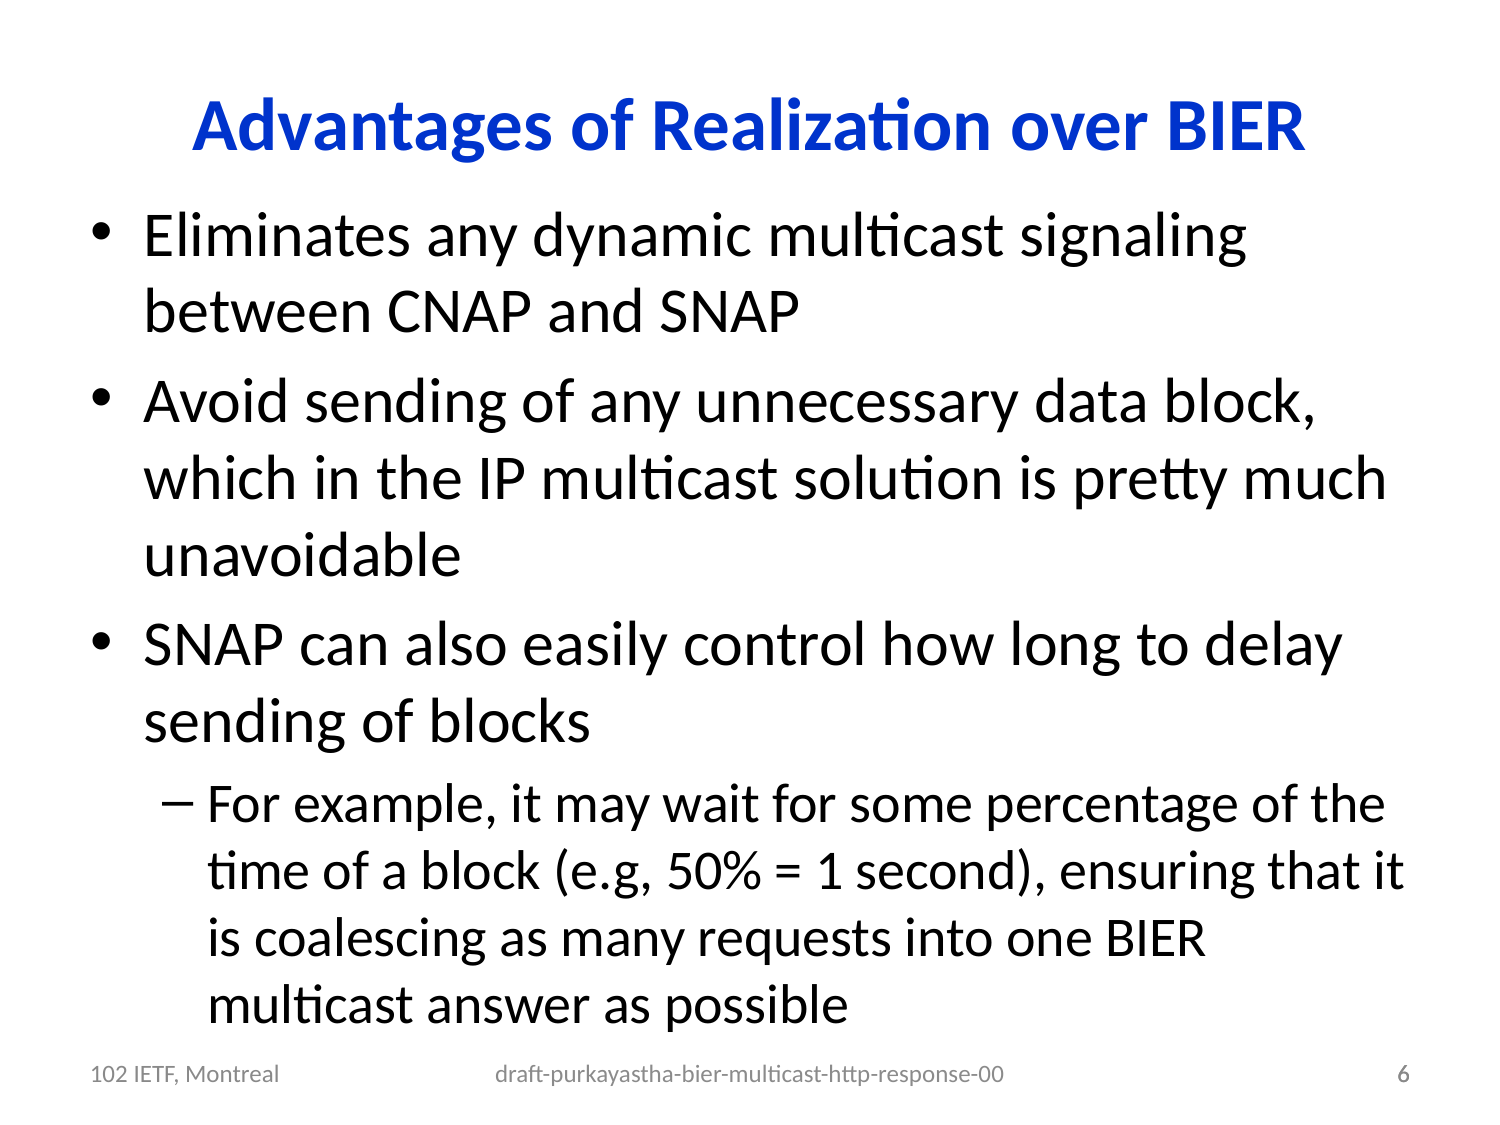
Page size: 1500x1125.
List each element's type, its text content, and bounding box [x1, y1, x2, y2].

text_box 102 IETF, Montreal [75, 1042, 425, 1103]
list Eliminates any dynamic multicast signaling between CNAP and SNAP Avoid sending of any unnecessary data block, which in the IP multicast solution is pretty much unavoidable SNAP can also easily control how long to delay sending of blocks For example, it may wait for some percentage of the time of a block (e.g, 50% = 1 second), ensuring that it is coalescing as many requests into one BIER multicast answer as possible [75, 184, 1425, 1047]
slide_number 6 [1074, 1042, 1425, 1103]
title Advantages of Realization over BIER [75, 45, 1425, 184]
footer draft-purkayastha-bier-multicast-http-response-00 [450, 1042, 1050, 1103]
